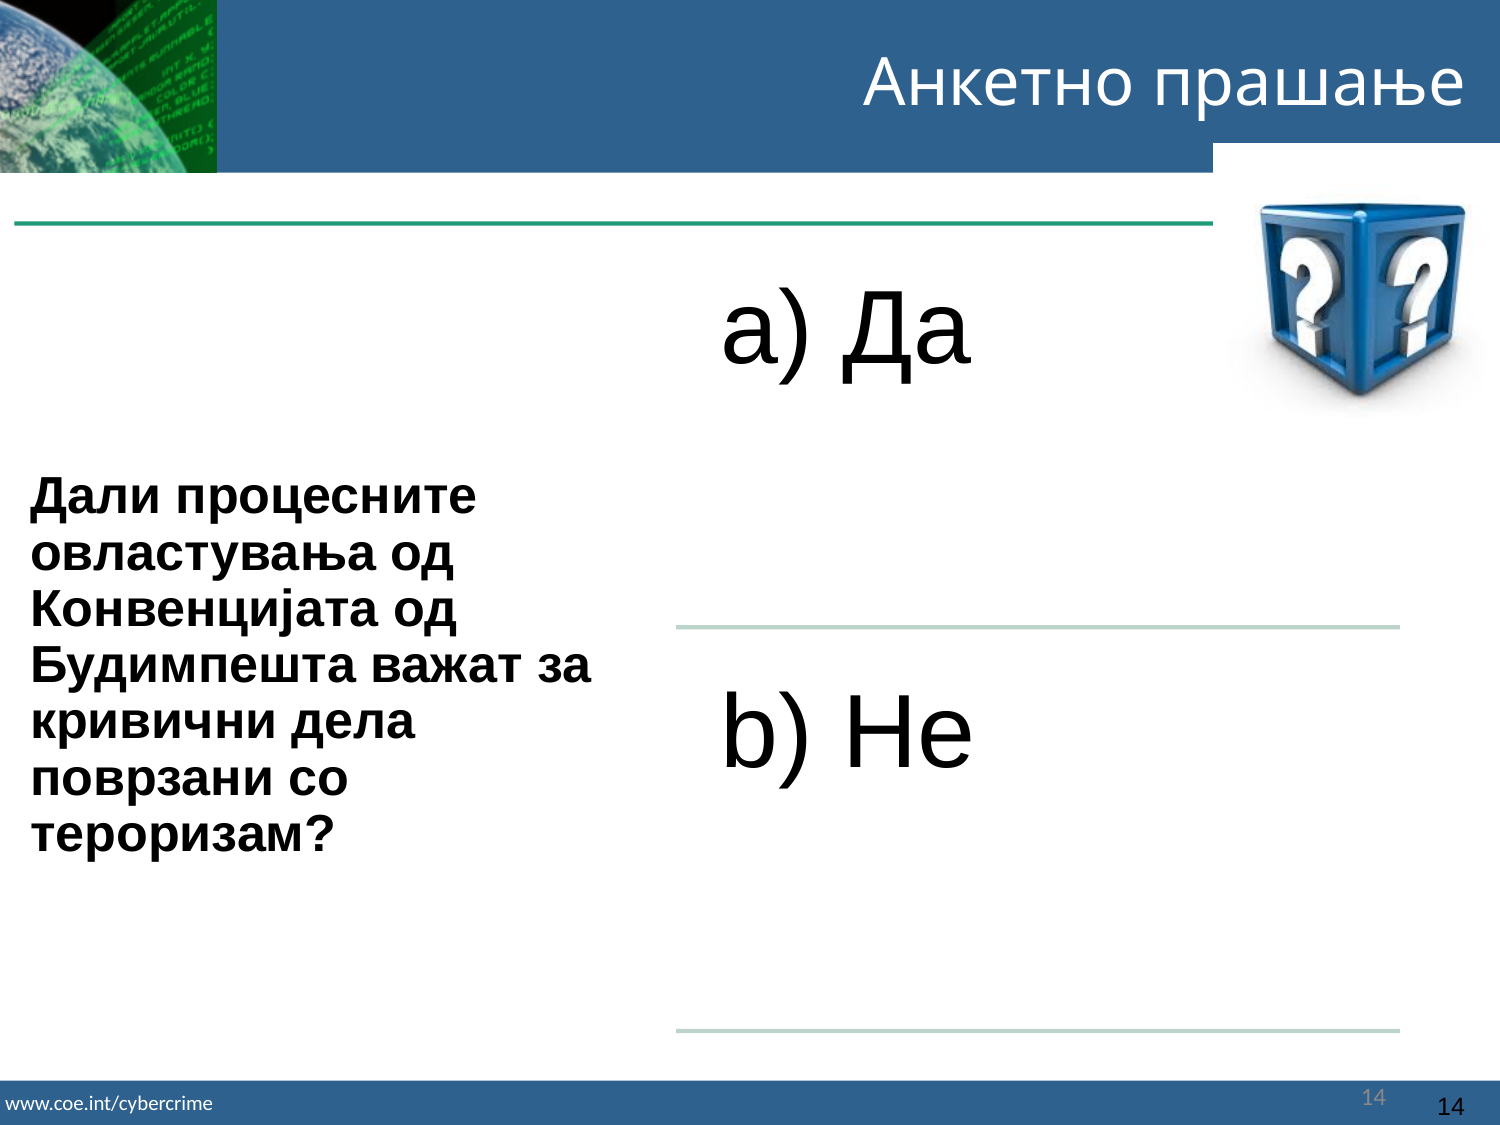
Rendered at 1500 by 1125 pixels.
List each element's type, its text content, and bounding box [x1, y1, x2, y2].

text_box Анкетно прашање [230, 31, 1483, 126]
slide_number 14 [1051, 1065, 1402, 1125]
picture [0, 1, 217, 173]
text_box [14, 222, 1402, 1053]
picture [1212, 142, 1500, 434]
text_box 14 [1399, 1069, 1480, 1125]
